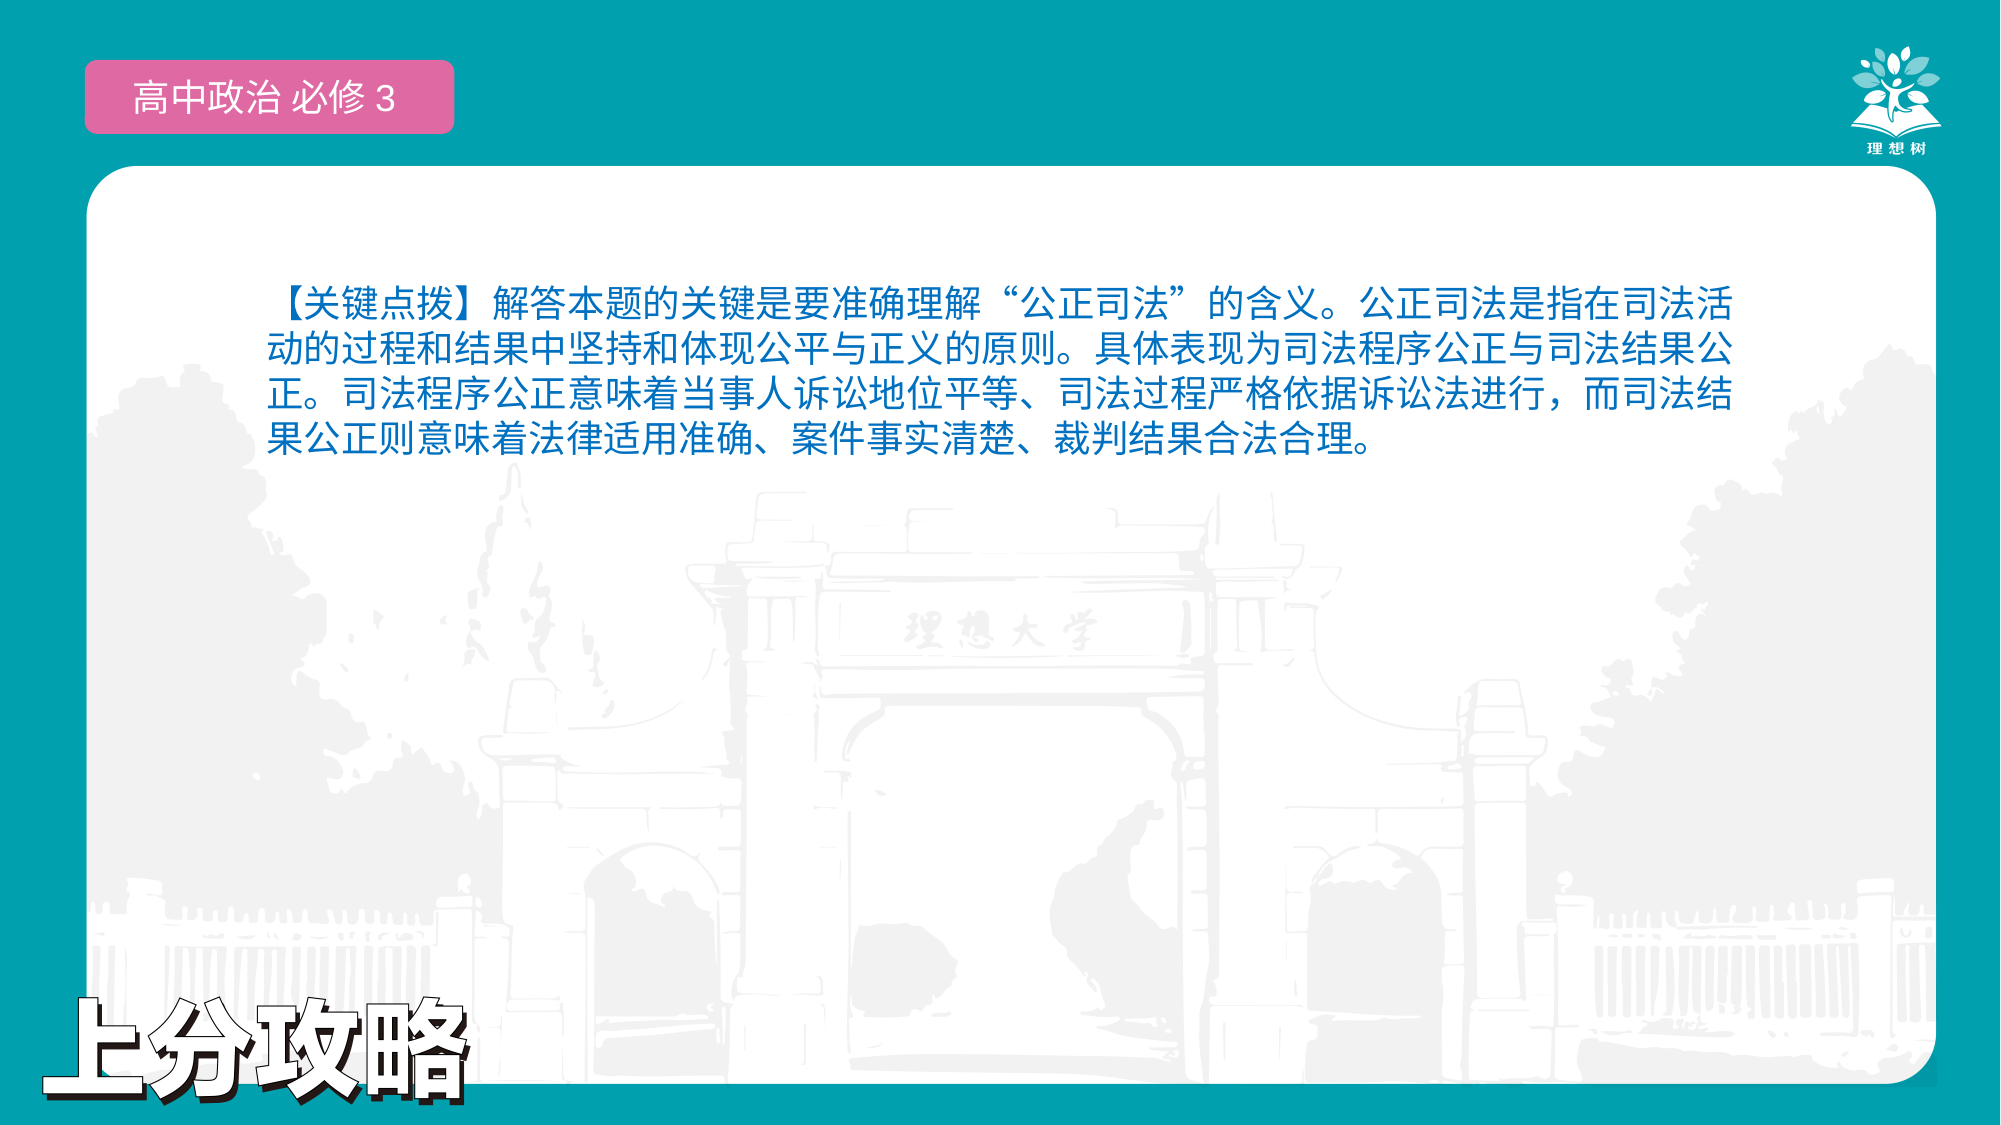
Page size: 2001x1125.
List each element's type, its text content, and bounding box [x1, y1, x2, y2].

picture [0, 0, 2001, 1125]
text_box 【关键点拨】解答本题的关键是要准确理解“公正司法”的含义。公正司法是指在司法活动的过程和结果中坚持和体现公平与正义的原则。具体表现为司法程序公正与司法结果公正。司法程序公正意味着当事人诉讼地位平等、司法过程严格依据诉讼法进行，而司法结果公正则意味着法律适用准确、案件事实清楚、裁判结果合法合理。 [251, 272, 1749, 468]
text_box 高中政治 必修3 [83, 58, 456, 135]
